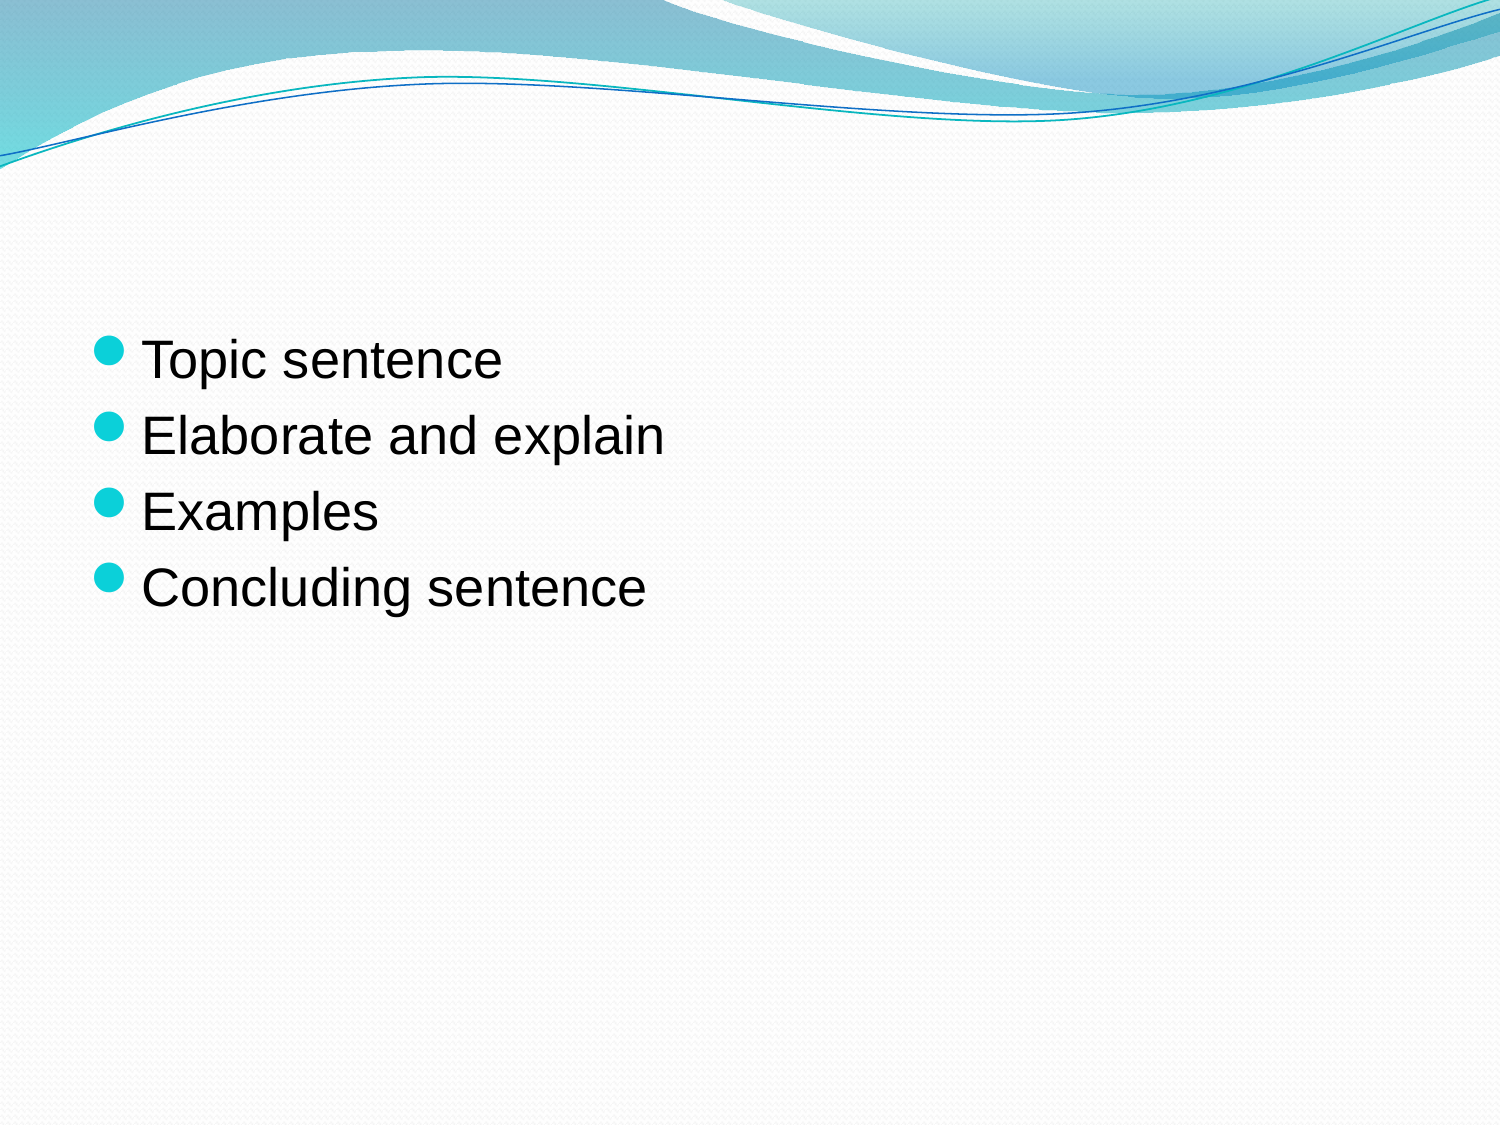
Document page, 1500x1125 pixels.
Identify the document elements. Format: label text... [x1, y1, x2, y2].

list Topic sentence Elaborate and explain Examples Concluding sentence [75, 317, 1425, 1038]
